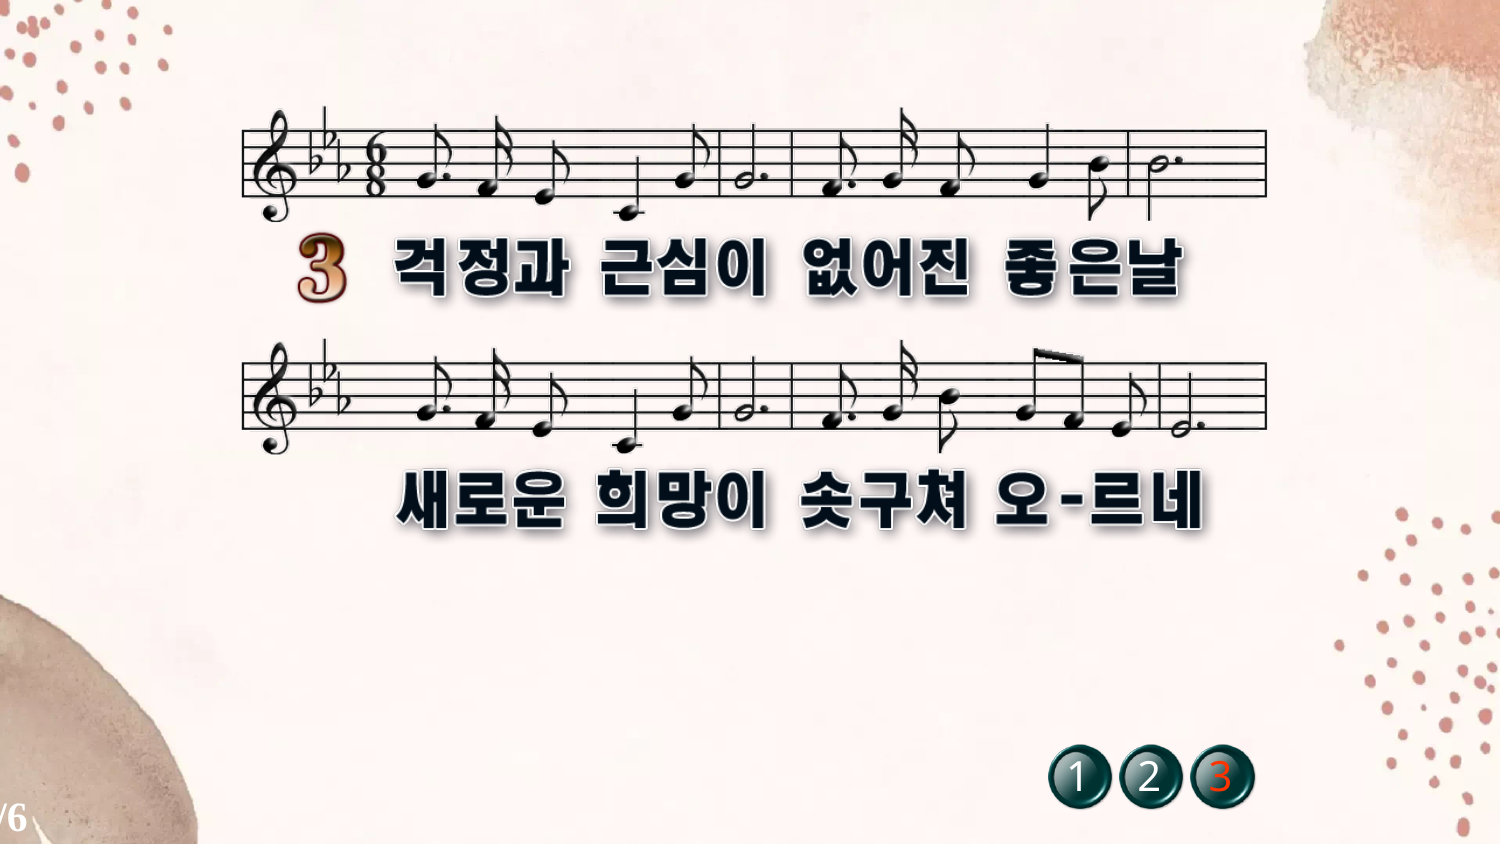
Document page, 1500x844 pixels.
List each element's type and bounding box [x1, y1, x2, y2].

text_box [1187, 740, 1258, 812]
picture [0, 0, 1500, 844]
text_box [1045, 740, 1115, 812]
text_box [1116, 740, 1186, 812]
picture [13, 817, 20, 829]
